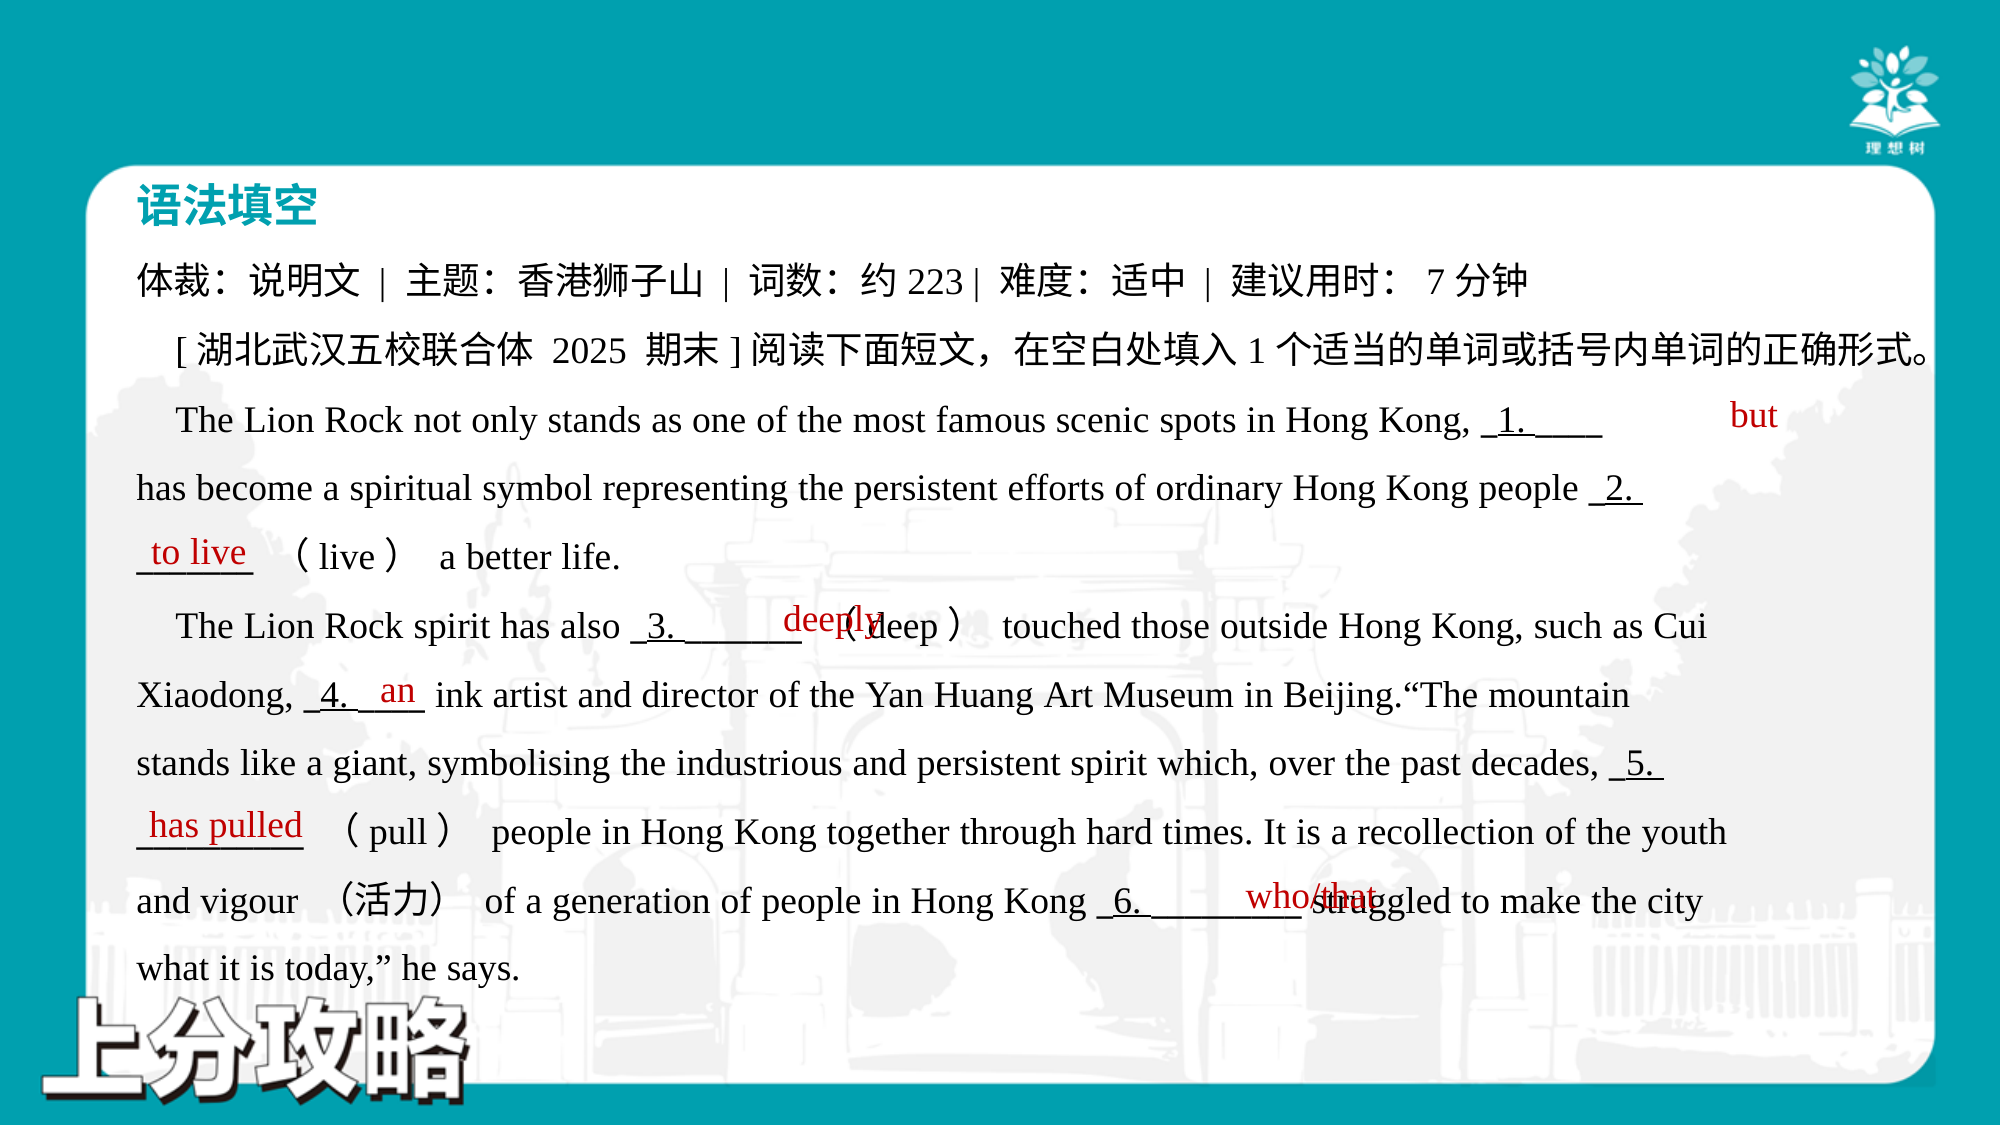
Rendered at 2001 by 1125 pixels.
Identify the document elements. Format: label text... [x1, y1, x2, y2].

text_box has pulled [131, 776, 321, 837]
text_box who/that [1232, 847, 1391, 909]
picture [0, 0, 2000, 1125]
text_box an [366, 640, 430, 702]
text_box to live [133, 503, 265, 564]
text_box but [1716, 365, 1792, 428]
text_box 体裁：说明文 | 主题：香港狮子山 | 词数：约223 | 难度：适中 | 建议用时：7分钟 [湖北武汉五校联合体 2025 期末]阅读下面短文，在空白处填入1个适当的单词或括号内单词的正确形式。 The Lion Rock not only stands as one of the most famous scenic spots in Hong Kong, _1. ____ has become a spiritual symbol representing the persistent efforts of ordinary Hong Kong people _2. _______ （live） a better life. The Lion Rock spirit has also _3. _______ （deep） touched those outside Hong Kong, such as Cui Xiaodong, _4. ____ ink artist and director of the Yan Huang Art Museum in Beijing.“The mountain stands like a giant, symbolising the industrious and persistent spirit which, over the past decades, _5. __________ （pull） people in Hong Kong together through hard times. It is a recollection of the youth and vigour （活力） of a generation of people in Hong Kong _6. _________ struggled to make the city what it is today,” he says.#1.1.2 [136, 233, 1865, 980]
text_box deeply [769, 570, 897, 632]
text_box 语法填空 [136, 176, 1865, 232]
